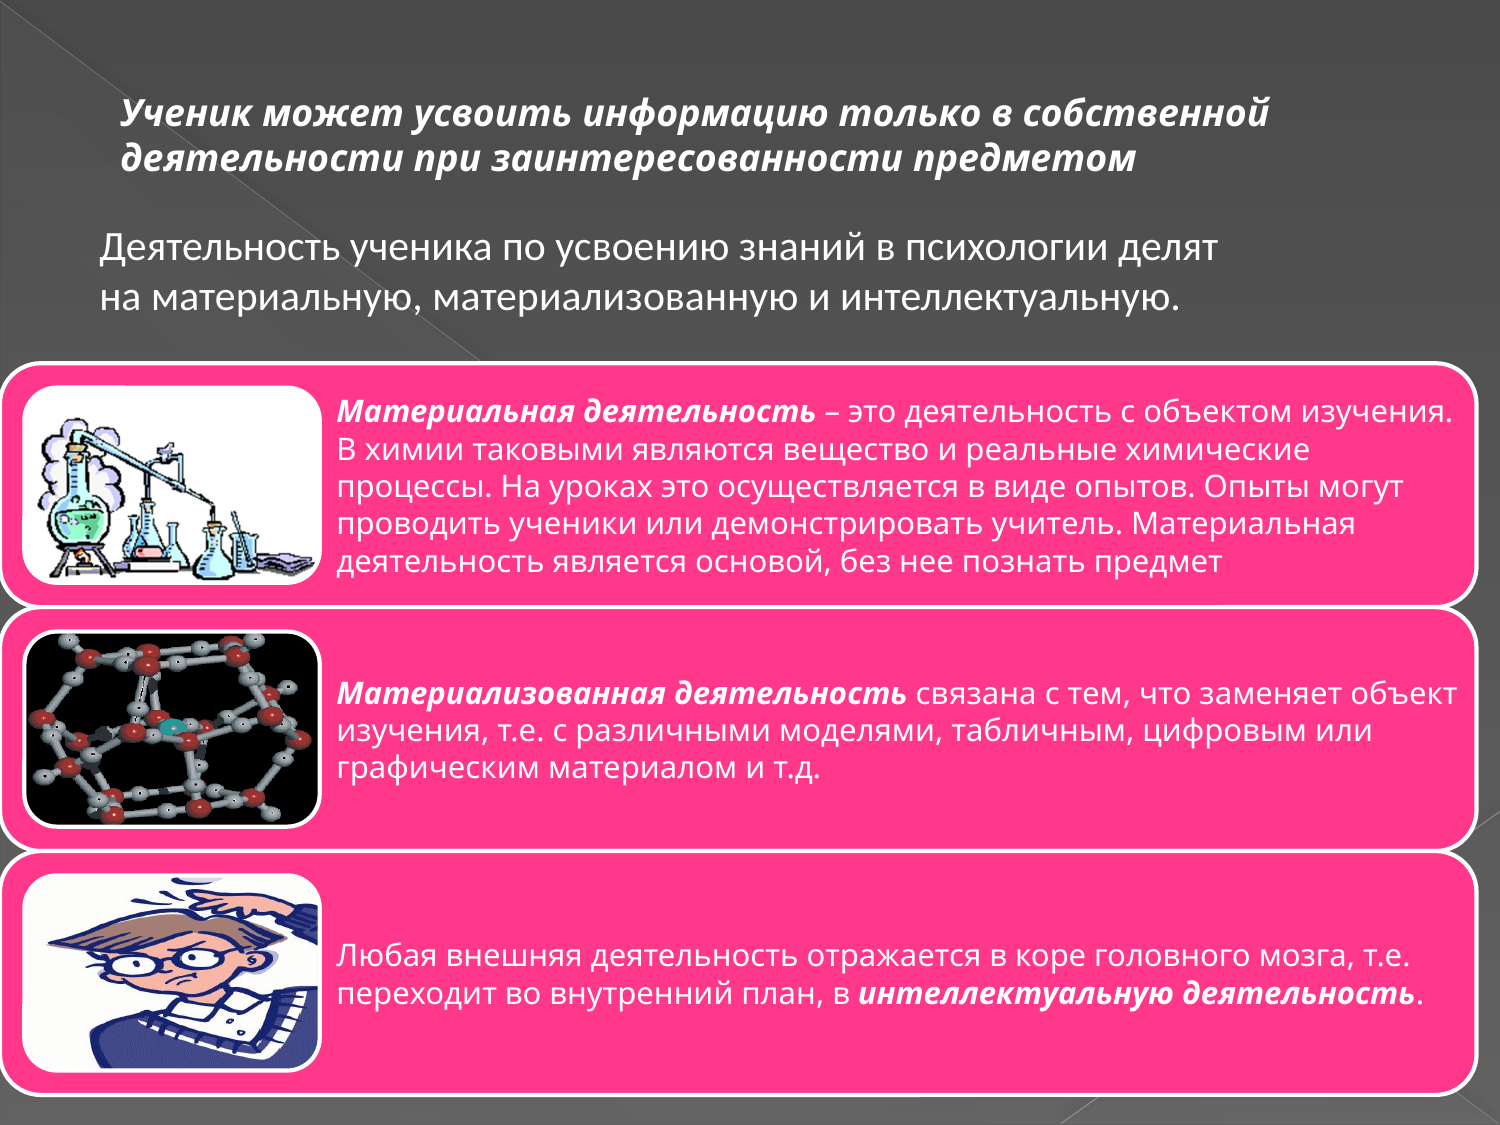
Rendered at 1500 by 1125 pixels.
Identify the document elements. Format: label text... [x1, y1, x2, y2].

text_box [0, 363, 1477, 1096]
text_box Ученик может усвоить информацию только в собственной деятельности при заинтересованности предметом [105, 81, 1500, 187]
text_box Деятельность ученика по усвоению знаний в психологии делят на материальную, материализованную и интеллектуальную. [46, 211, 1430, 327]
